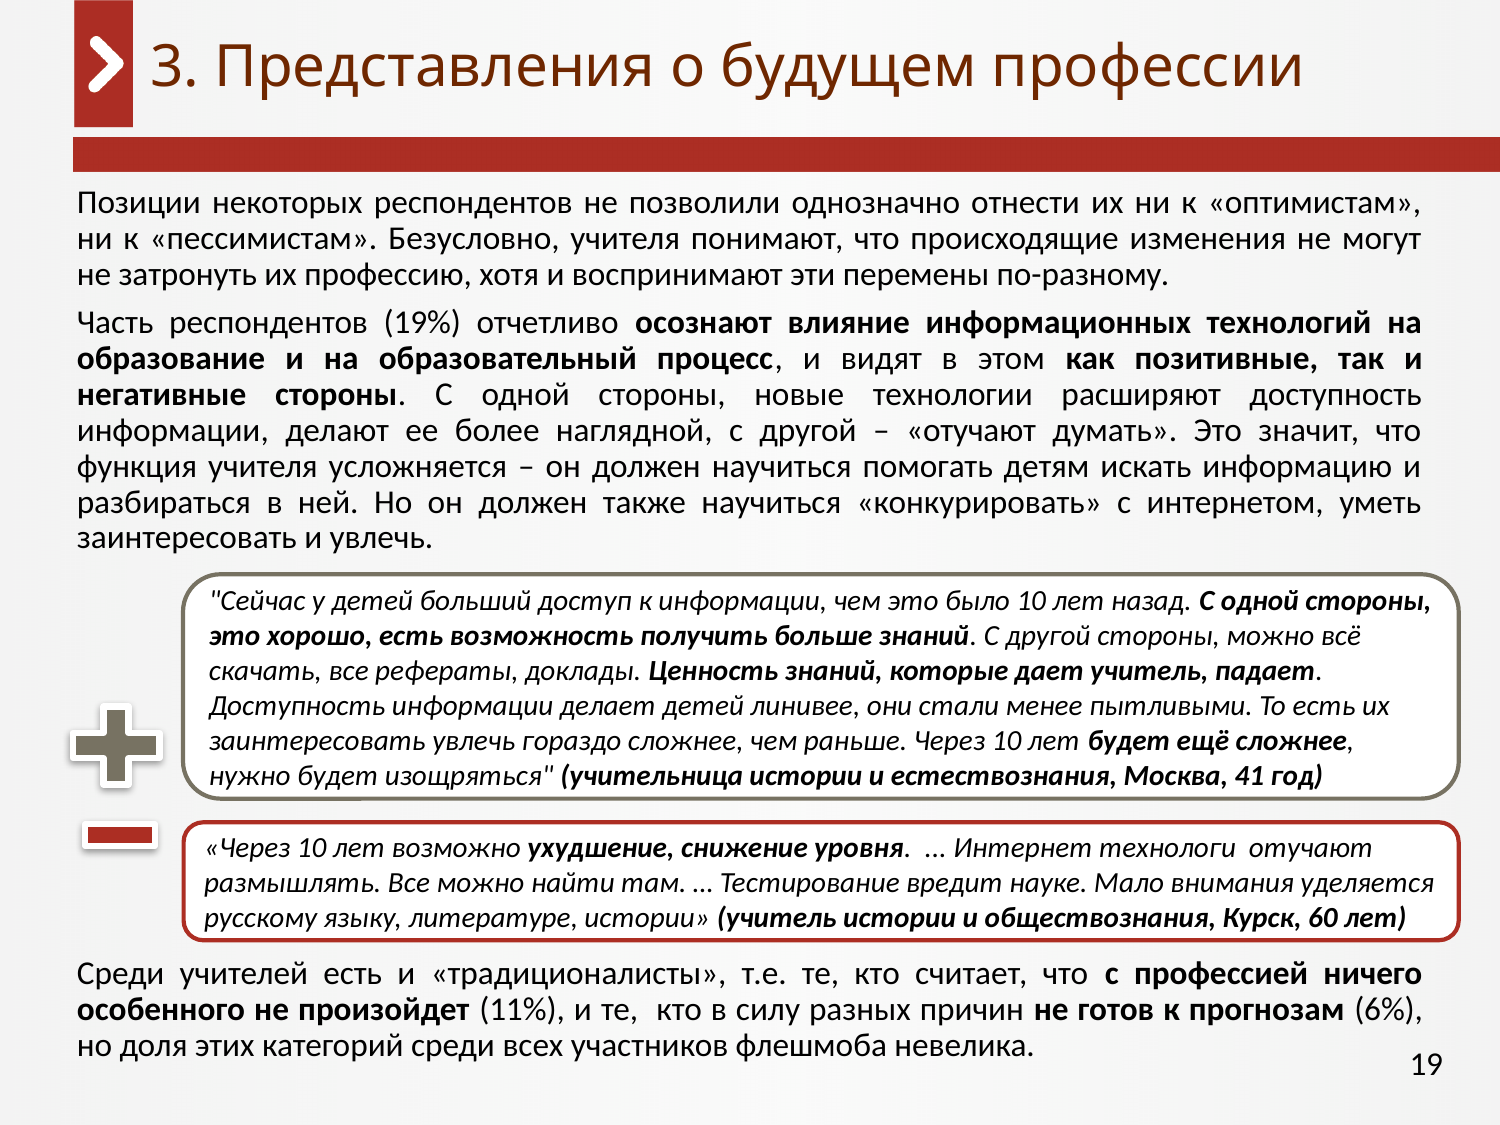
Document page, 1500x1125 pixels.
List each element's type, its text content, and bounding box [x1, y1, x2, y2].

text_box «Через 10 лет возможно ухудшение, снижение уровня. ... Интернет технологи отучают размышлять. Все можно найти там. … Тестирование вредит науке. Мало внимания уделяется русскому языку, литературе, истории» (учитель истории и обществознания, Курск, 60 лет) [181, 820, 1461, 943]
text_box [82, 821, 158, 849]
picture [39, 0, 1500, 176]
text_box "Сейчас у детей больший доступ к информации, чем это было 10 лет назад. С одной стороны, это хорошо, есть возможность получить больше знаний. С другой стороны, можно всё скачать, все рефераты, доклады. Ценность знаний, которые дает учитель, падает. Доступность информации делает детей линивее, они стали менее пытливыми. То есть их заинтересовать увлечь гораздо сложнее, чем раньше. Через 10 лет будет ещё сложнее, нужно будет изощряться" (учительница истории и естествознания, Москва, 41 год) [180, 572, 1461, 801]
list Позиции некоторых респондентов не позволили однозначно отнести их ни к «оптимистам», ни к «пессимистам». Безусловно, учителя понимают, что происходящие изменения не могут не затронуть их профессию, хотя и воспринимают эти перемены по-разному. Часть респондентов (19%) отчетливо осознают влияние информационных технологий на образование и на образовательный процесс, и видят в этом как позитивные, так и негативные стороны. С одной стороны, новые технологии расширяют доступность информации, делают ее более наглядной, с другой – «отучают думать». Это значит, что функция учителя усложняется – он должен научиться помогать детям искать информацию и разбираться в ней. Но он должен также научиться «конкурировать» с интернетом, уметь заинтересовать и увлечь. Среди учителей есть и «традиционалисты», т.е. те, кто считает, что с профессией ничего особенного не произойдет (11%), и те, кто в силу разных причин не готов к прогнозам (6%), но доля этих категорий среди всех участников флешмоба невелика. [76, 184, 1424, 1094]
text_box [70, 703, 163, 788]
title 3. Представления о будущем профессии [135, 0, 1424, 126]
